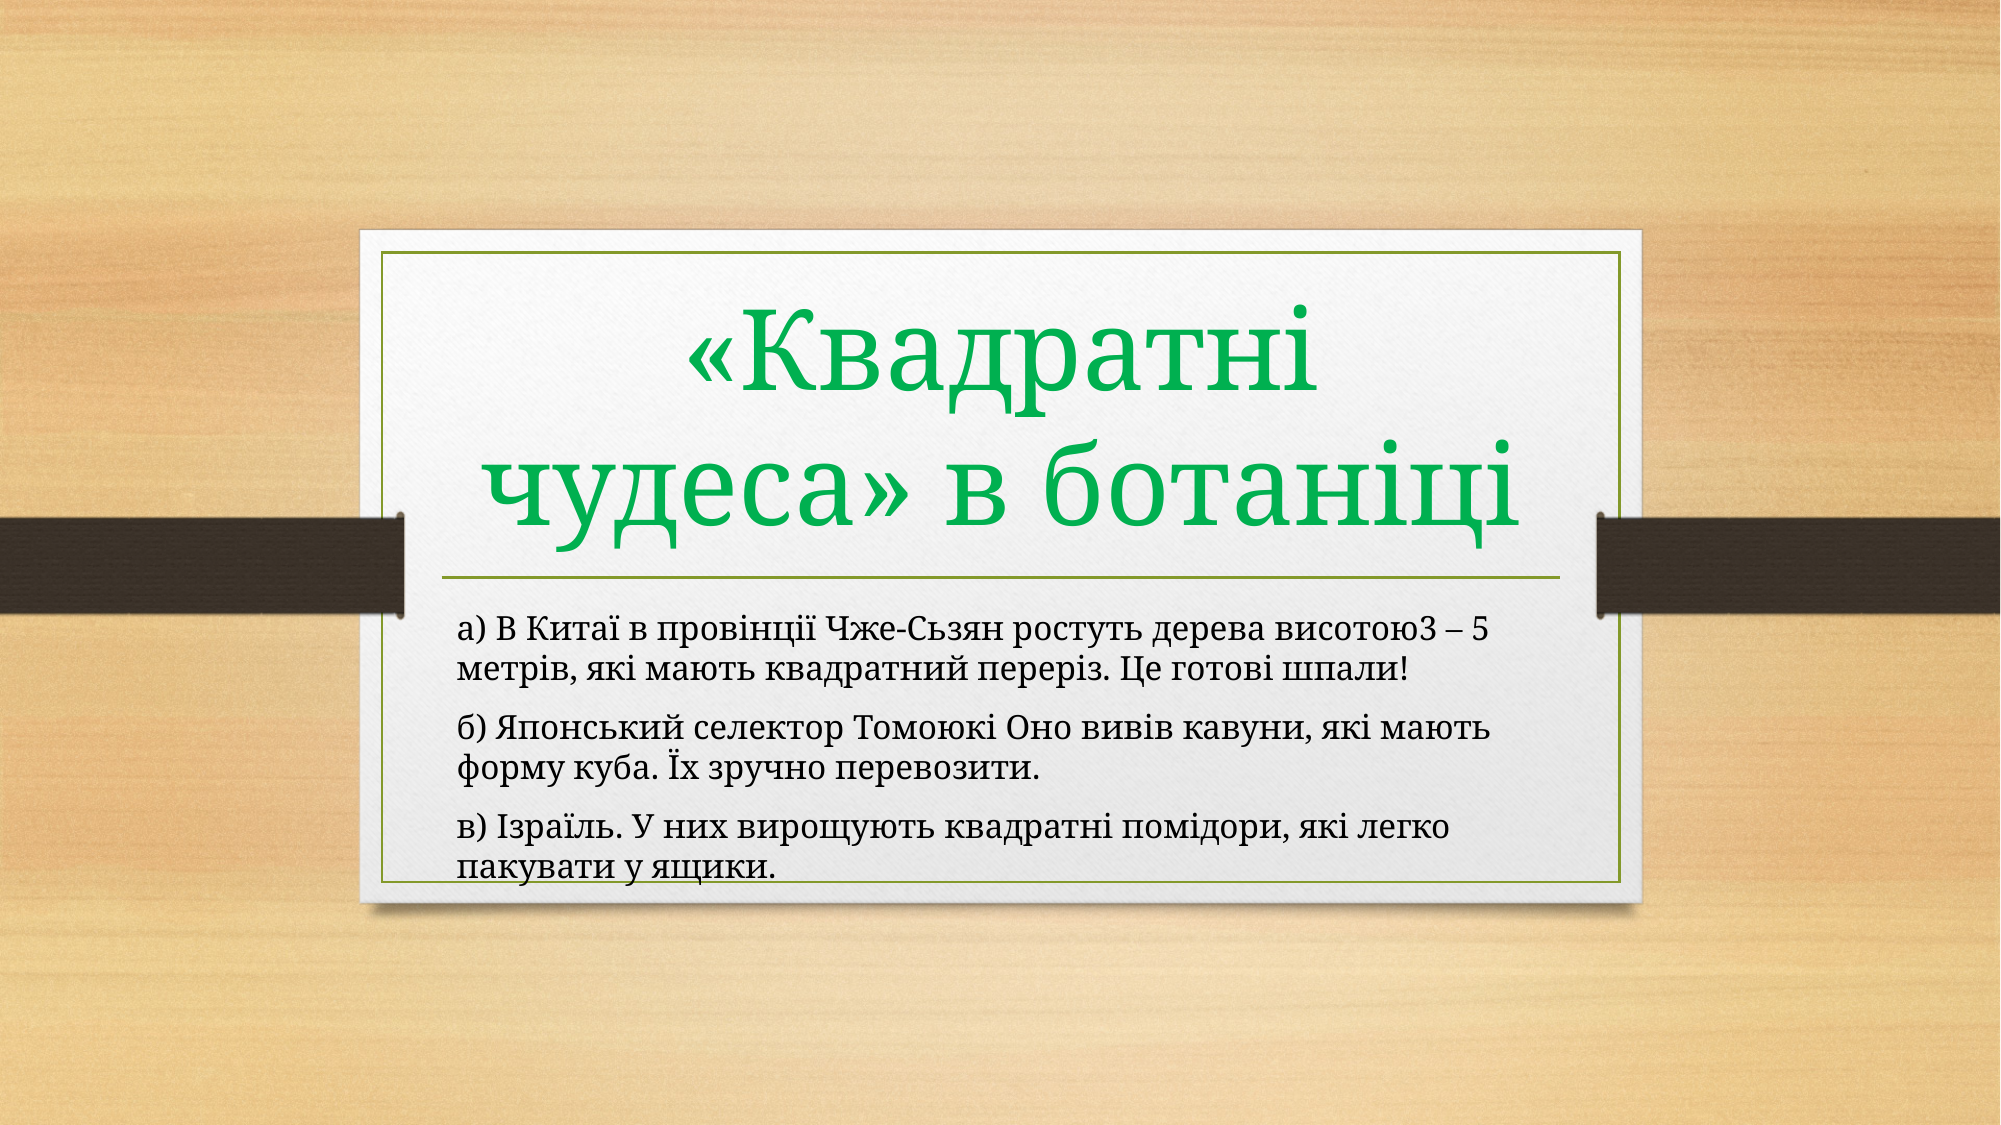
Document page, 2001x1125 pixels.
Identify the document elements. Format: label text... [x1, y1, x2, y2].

picture [0, 0, 2001, 1125]
subtitle а) В Китаї в провінції Чже-Сьзян ростуть дерева висотою3 – 5 метрів, які мають квадратний переріз. Це готові шпали! б) Японський селектор Томоюкі Оно вивів кавуни, які мають форму куба. Їх зручно перевозити. в) Ізраїль. У них вирощують квадратні помідори, які легко пакувати у ящики. [441, 600, 1560, 817]
title «Квадратні чудеса» в ботаніці [441, 306, 1560, 556]
